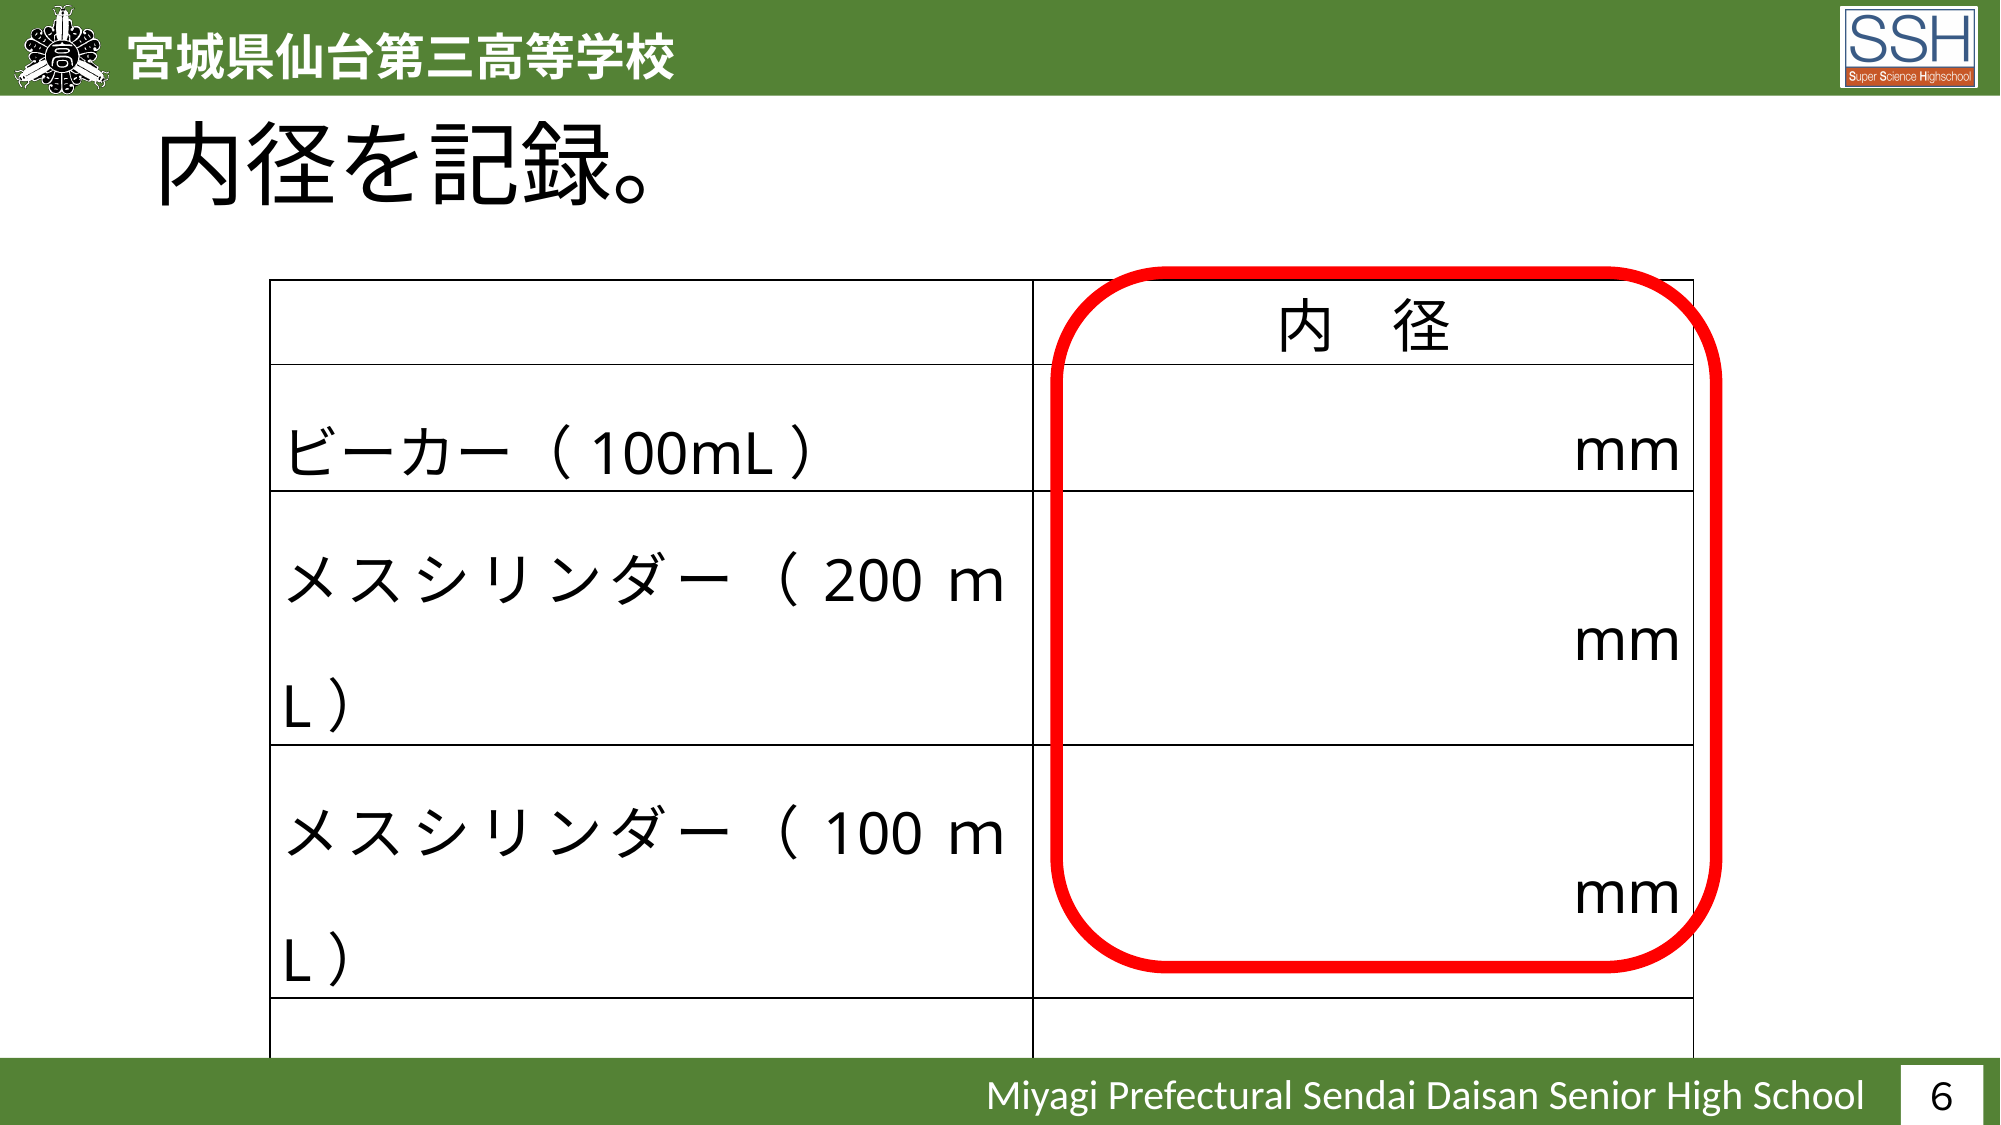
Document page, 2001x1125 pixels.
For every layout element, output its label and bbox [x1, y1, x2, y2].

text_box [0, 0, 2000, 1125]
